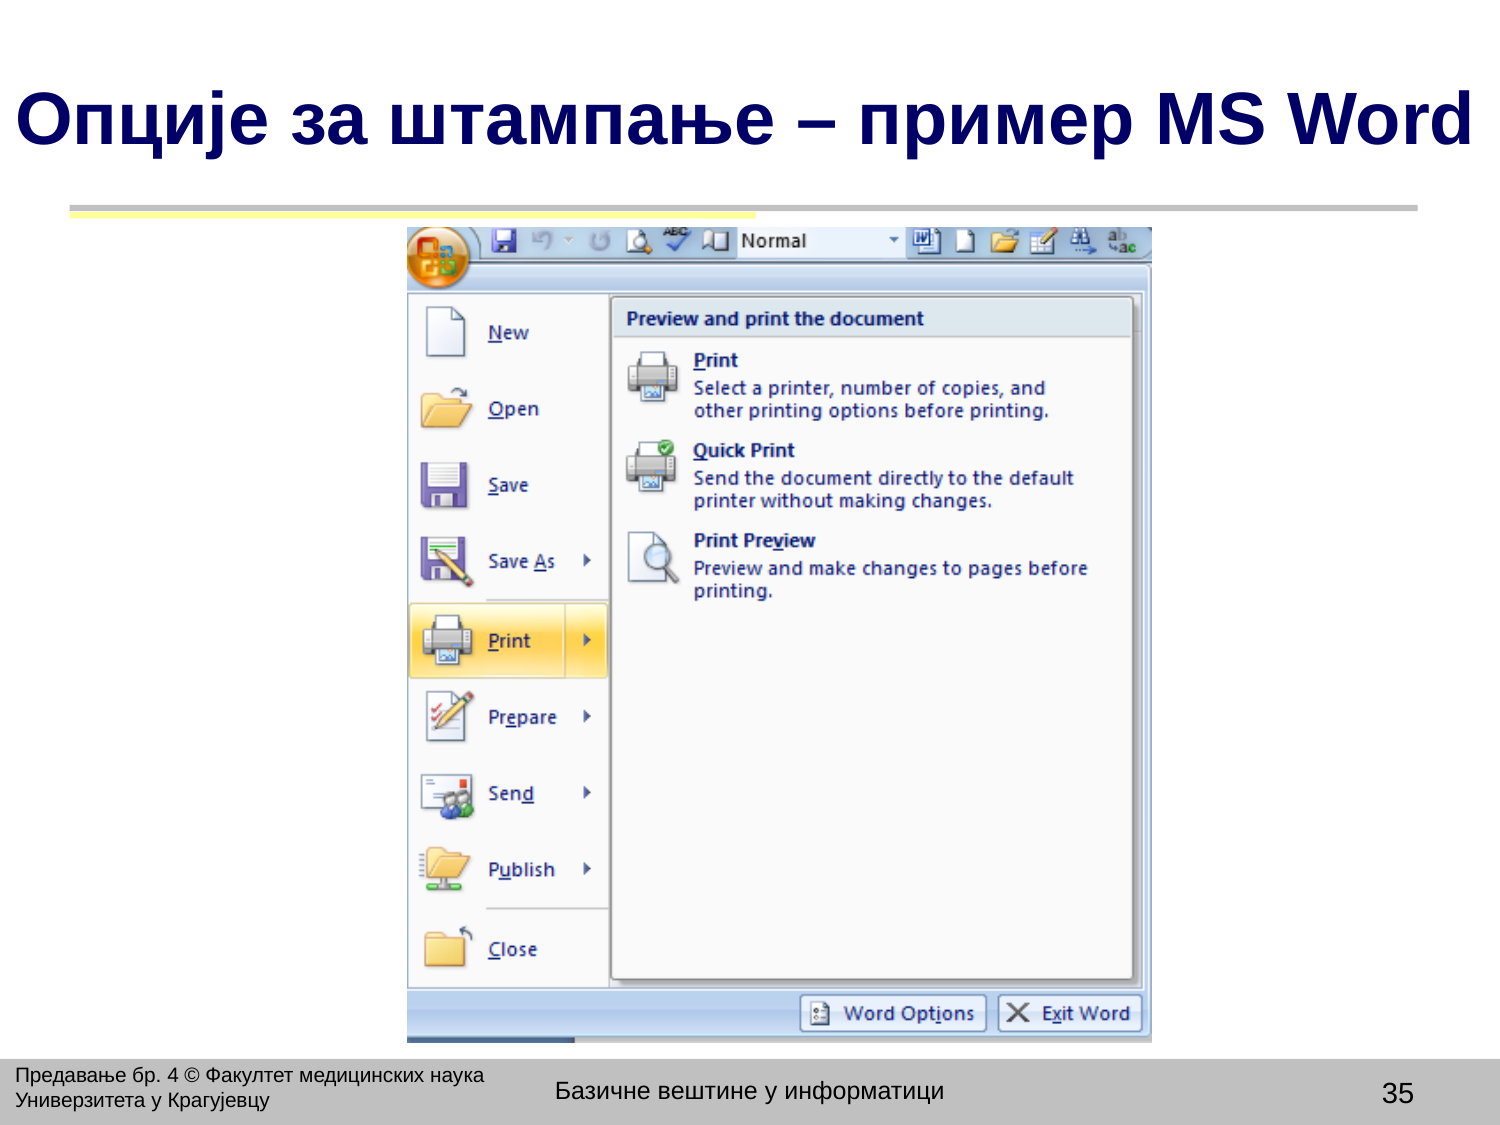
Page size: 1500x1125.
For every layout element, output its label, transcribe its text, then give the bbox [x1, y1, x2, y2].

title Опције за штампање – пример MS Word [0, 21, 1500, 210]
footer Базичне вештине у информатици [512, 1066, 988, 1125]
slide_number 35 [1079, 1066, 1430, 1125]
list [407, 227, 1152, 1043]
slide_number Предавање бр. 4 © Факултет медицинских наука Универзитета у Крагујевцу [0, 1053, 617, 1108]
